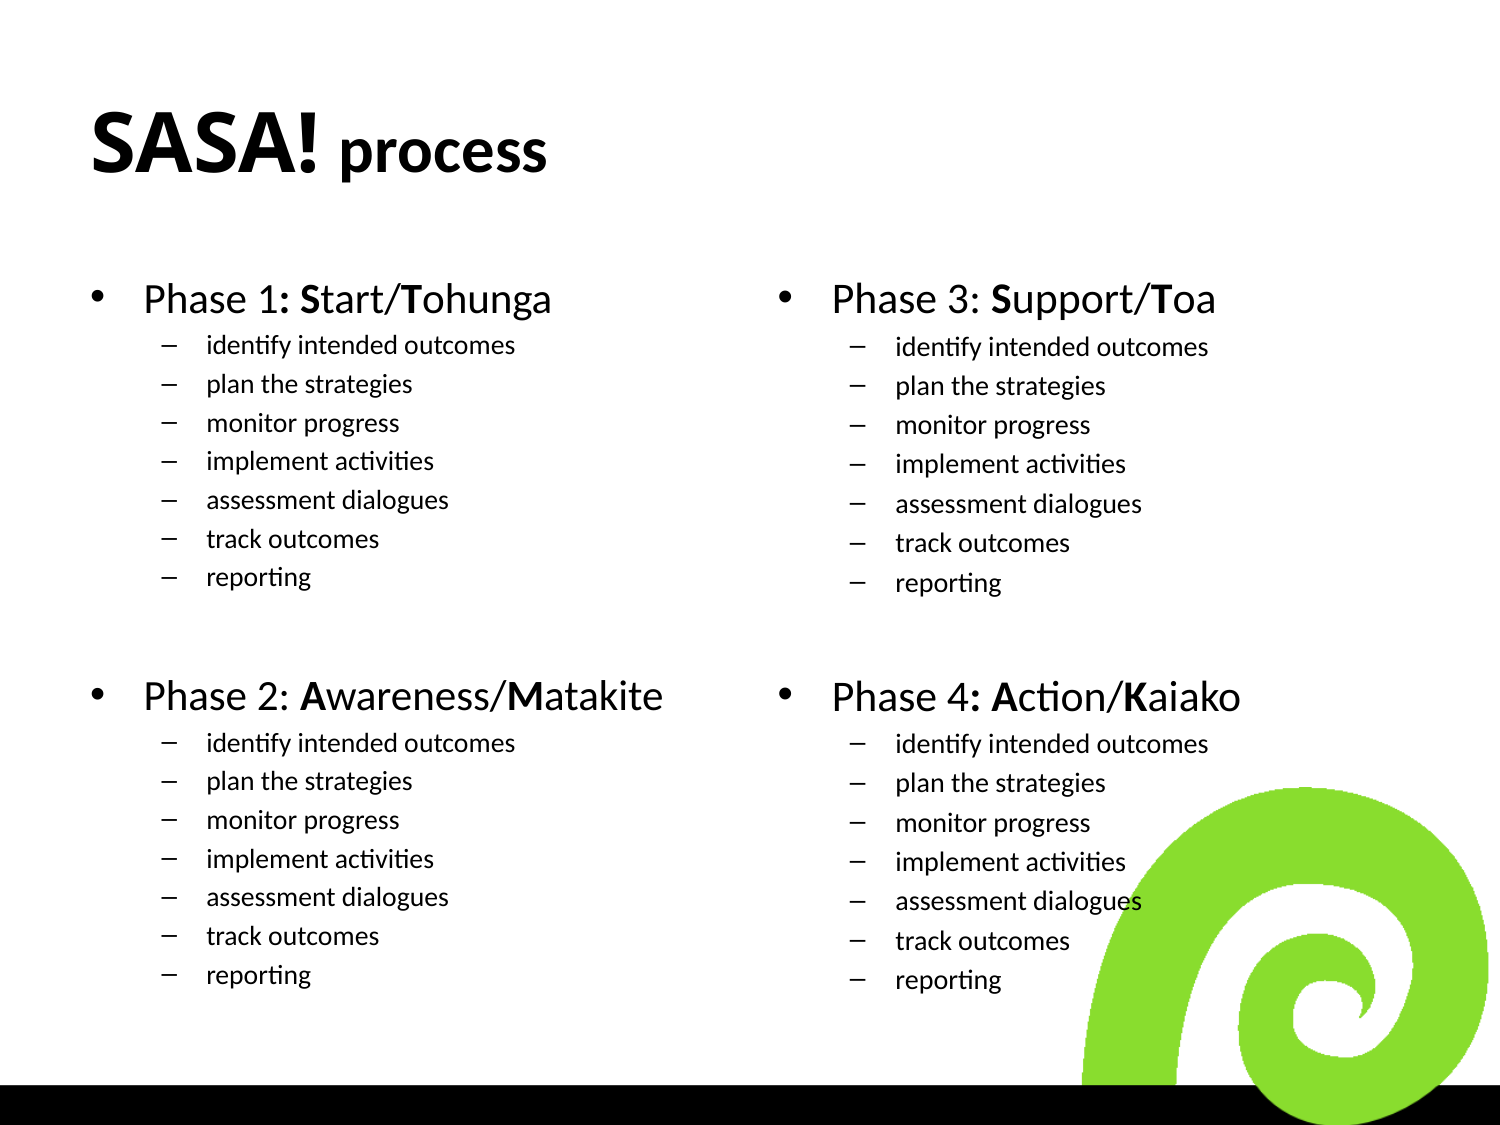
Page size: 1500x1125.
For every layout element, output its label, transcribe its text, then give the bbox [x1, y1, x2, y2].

list Phase 3: Support/Toa identify intended outcomes plan the strategies monitor progress implement activities assessment dialogues track outcomes reporting Phase 4: Action/Kaiako identify intended outcomes plan the strategies monitor progress implement activities assessment dialogues track outcomes reporting [762, 262, 1425, 1005]
list Phase 1: Start/Tohunga identify intended outcomes plan the strategies monitor progress implement activities assessment dialogues track outcomes reporting Phase 2: Awareness/Matakite identify intended outcomes plan the strategies monitor progress implement activities assessment dialogues track outcomes reporting [75, 262, 738, 1005]
title SASA! process [75, 45, 1425, 233]
picture [0, 787, 1500, 1125]
